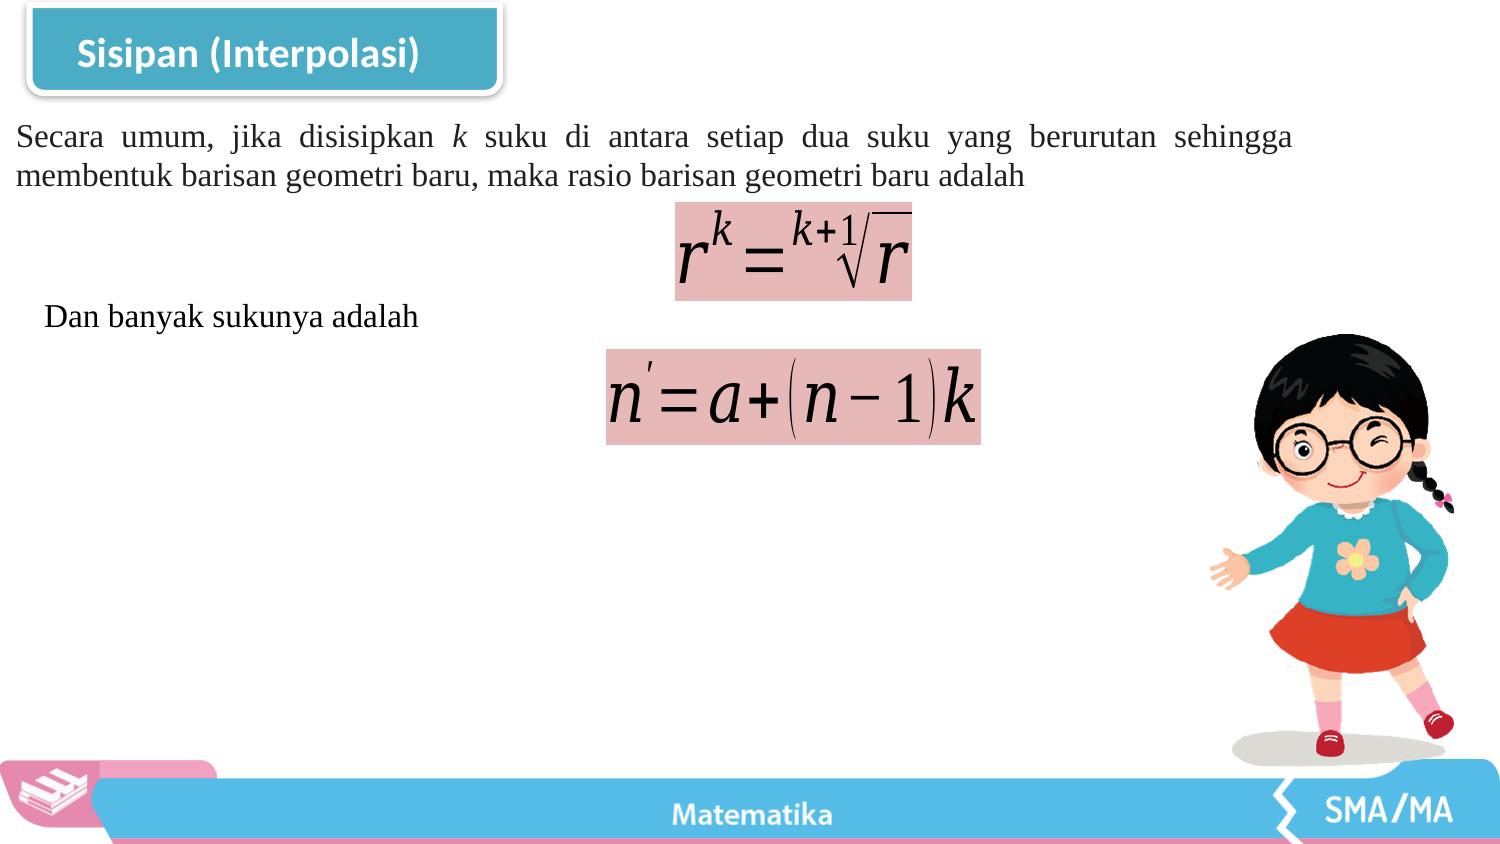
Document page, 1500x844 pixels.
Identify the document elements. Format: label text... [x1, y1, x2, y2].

text_box Dan banyak sukunya adalah [29, 286, 500, 341]
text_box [29, 4, 501, 94]
text_box Secara umum, jika disisipkan k suku di antara setiap dua suku yang berurutan sehingga membentuk barisan geometri baru, maka rasio barisan geometri baru adalah [1, 106, 1310, 201]
picture [0, 334, 1500, 844]
